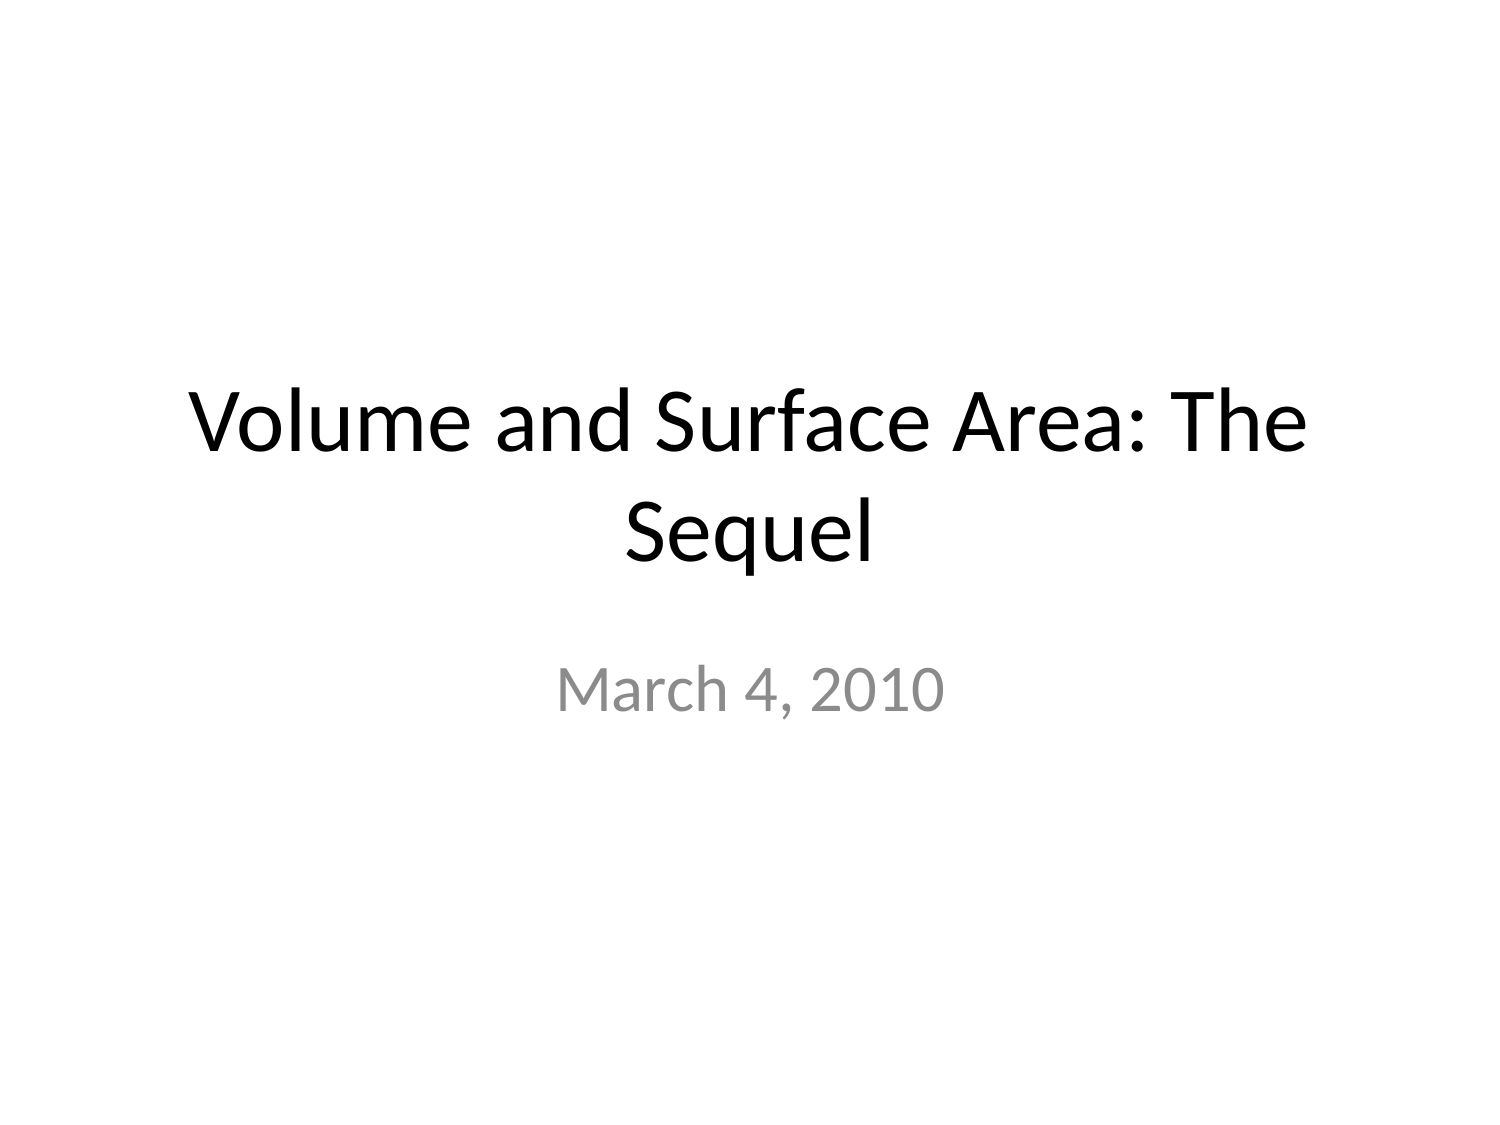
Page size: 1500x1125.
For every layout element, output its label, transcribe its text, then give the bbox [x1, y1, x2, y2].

title Volume and Surface Area: The Sequel [112, 349, 1388, 591]
subtitle March 4, 2010 [225, 637, 1275, 925]
